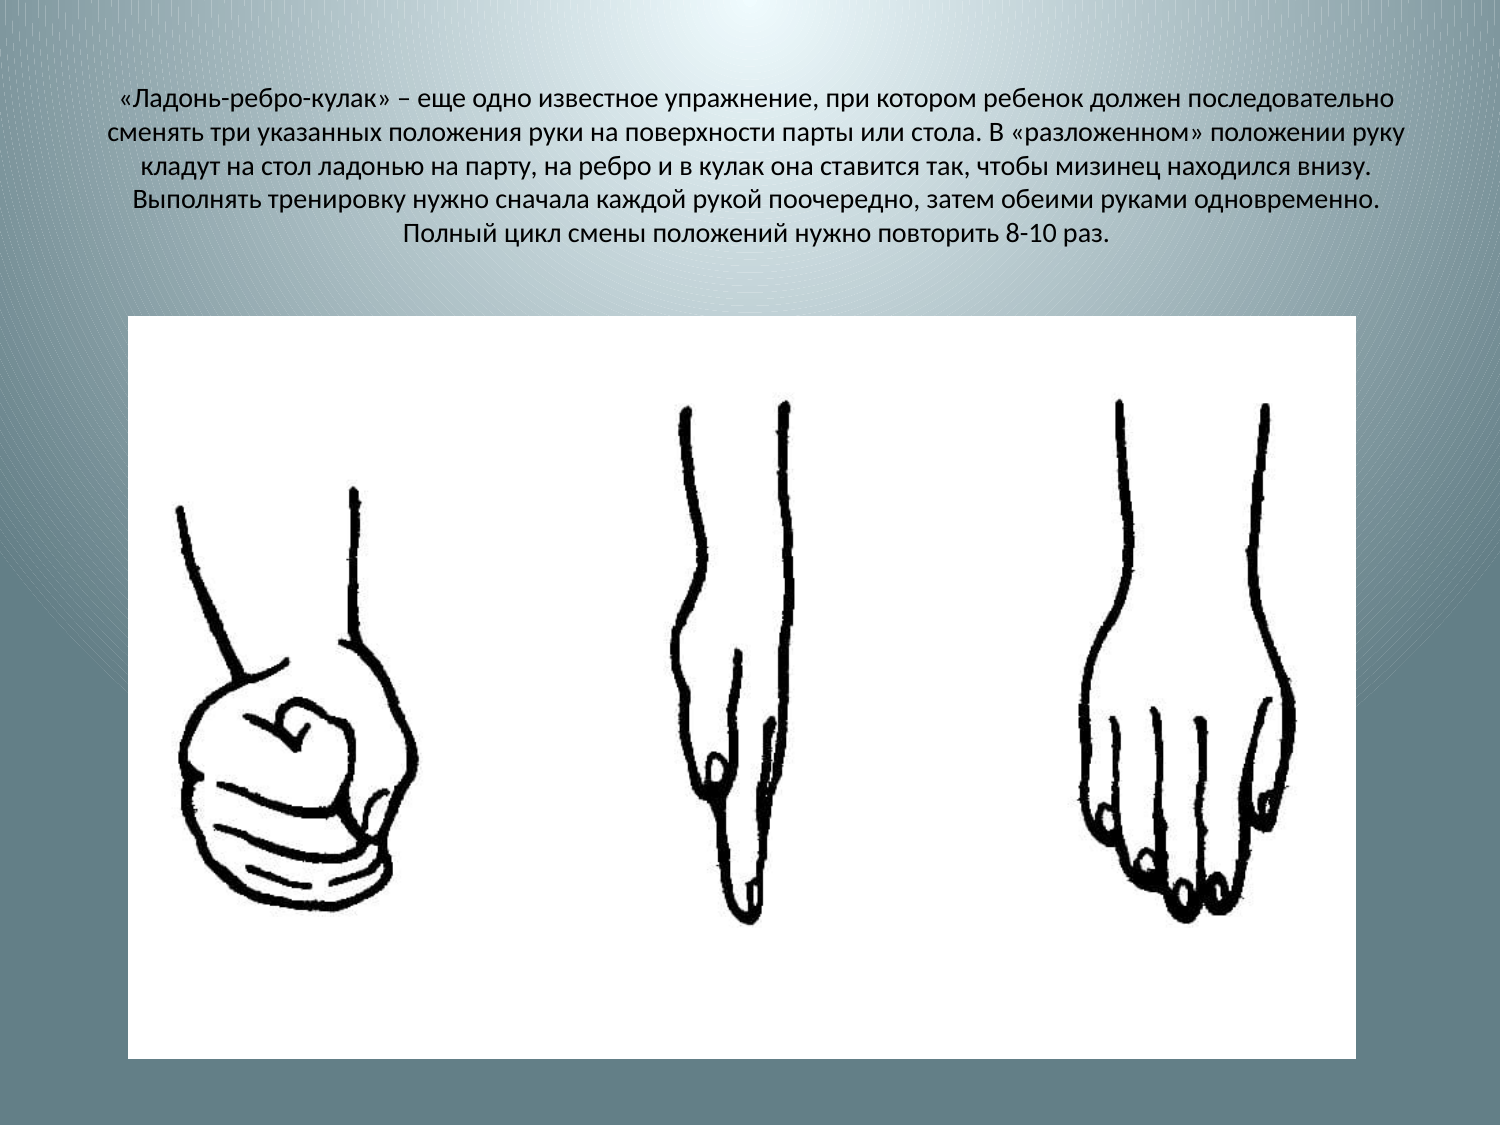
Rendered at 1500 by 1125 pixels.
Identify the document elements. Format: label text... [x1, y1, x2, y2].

title «Ладонь-ребро-кулак» – еще одно известное упражнение, при котором ребенок должен последовательно сменять три указанных положения руки на поверхности парты или стола. В «разложенном» положении руку кладут на стол ладонью на парту, на ребро и в кулак она ставится так, чтобы мизинец находился внизу. Выполнять тренировку нужно сначала каждой рукой поочередно, затем обеими руками одновременно. Полный цикл смены положений нужно повторить 8-10 раз. [82, 70, 1432, 258]
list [128, 316, 1356, 1060]
